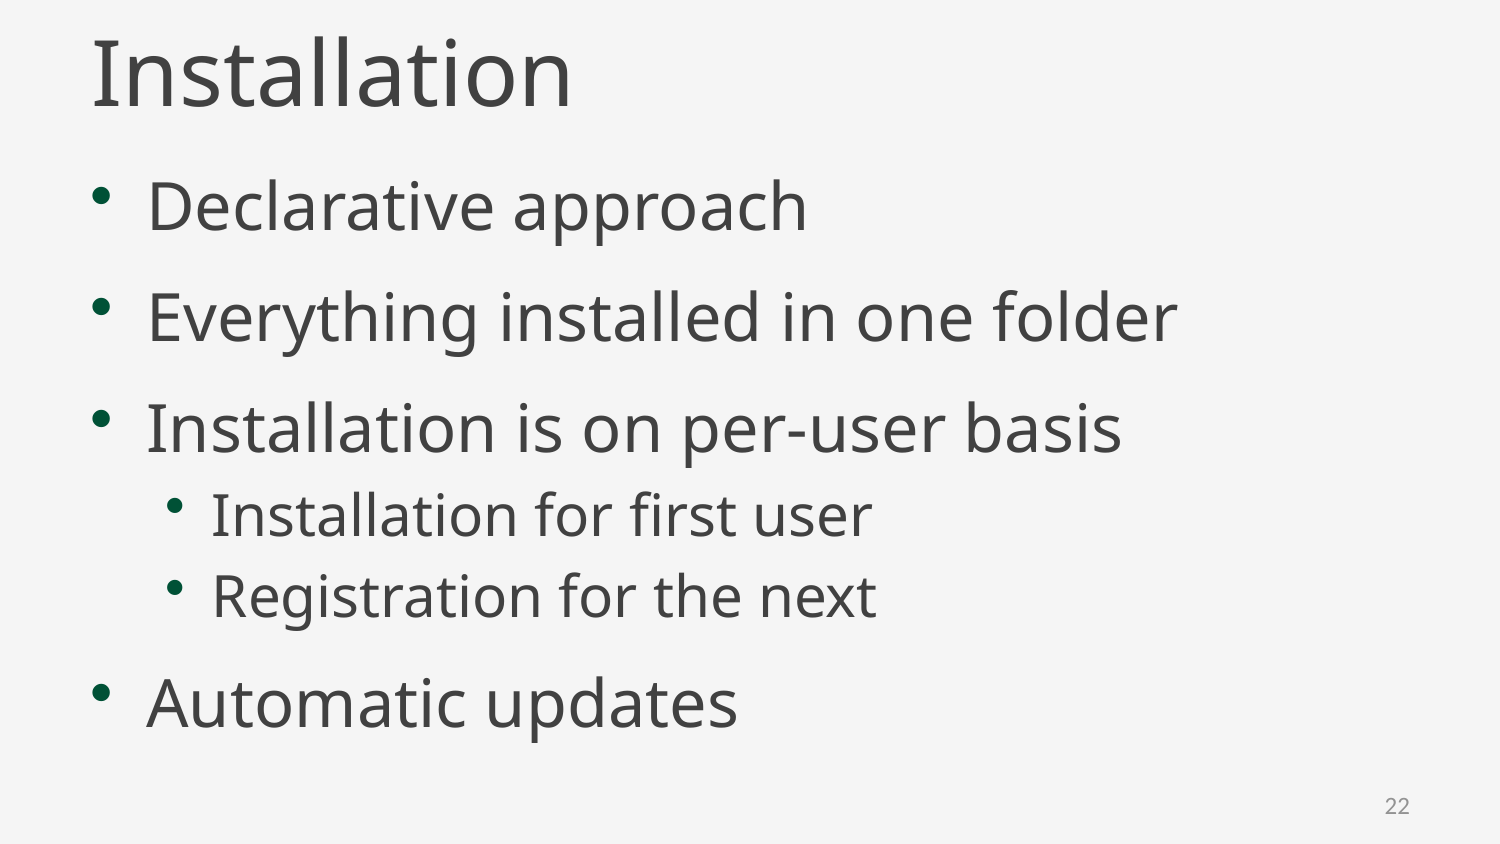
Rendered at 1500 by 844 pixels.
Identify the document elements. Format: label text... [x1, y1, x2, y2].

title Installation [76, 0, 1424, 141]
slide_number 22 [1316, 782, 1425, 827]
list Declarative approach Everything installed in one folder Installation is on per-user basis Installation for first user Registration for the next Automatic updates [75, 156, 1425, 754]
